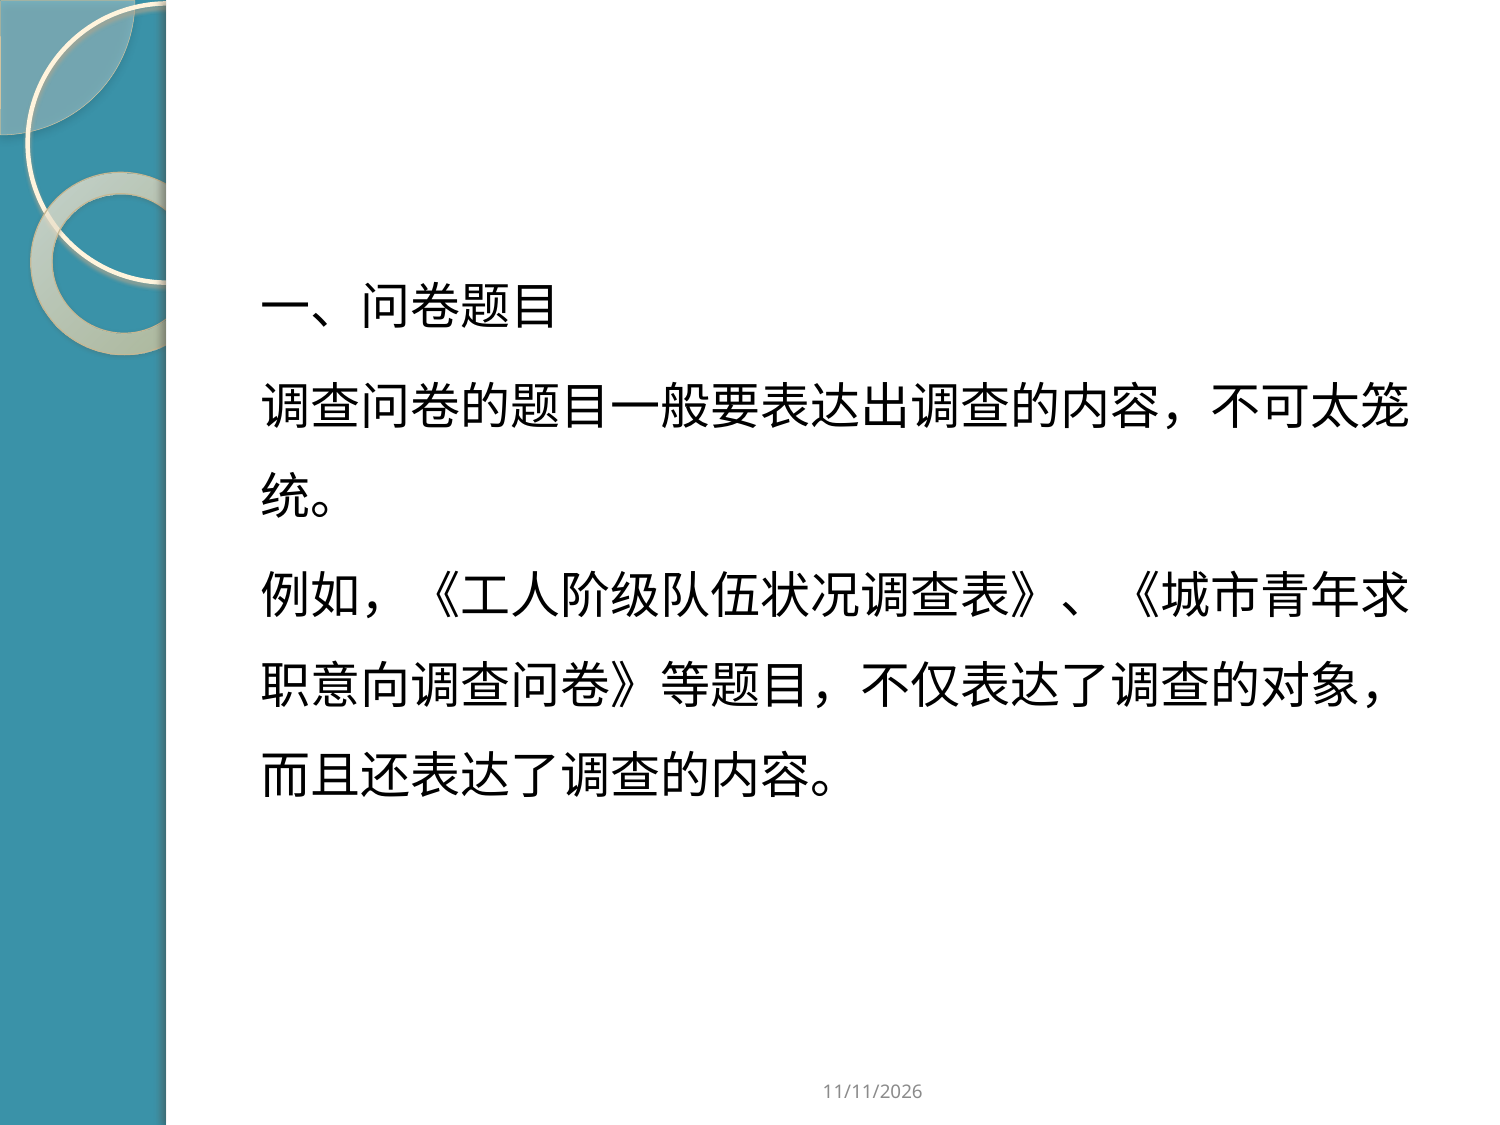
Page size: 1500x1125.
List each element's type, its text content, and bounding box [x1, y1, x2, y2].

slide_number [587, 1034, 938, 1113]
list 一、问卷题目 调查问卷的题目一般要表达出调查的内容，不可太笼统。 例如，《工人阶级队伍状况调查表》、《城市青年求职意向调查问卷》等题目，不仅表达了调查的对象，而且还表达了调查的内容。 [235, 237, 1466, 1025]
